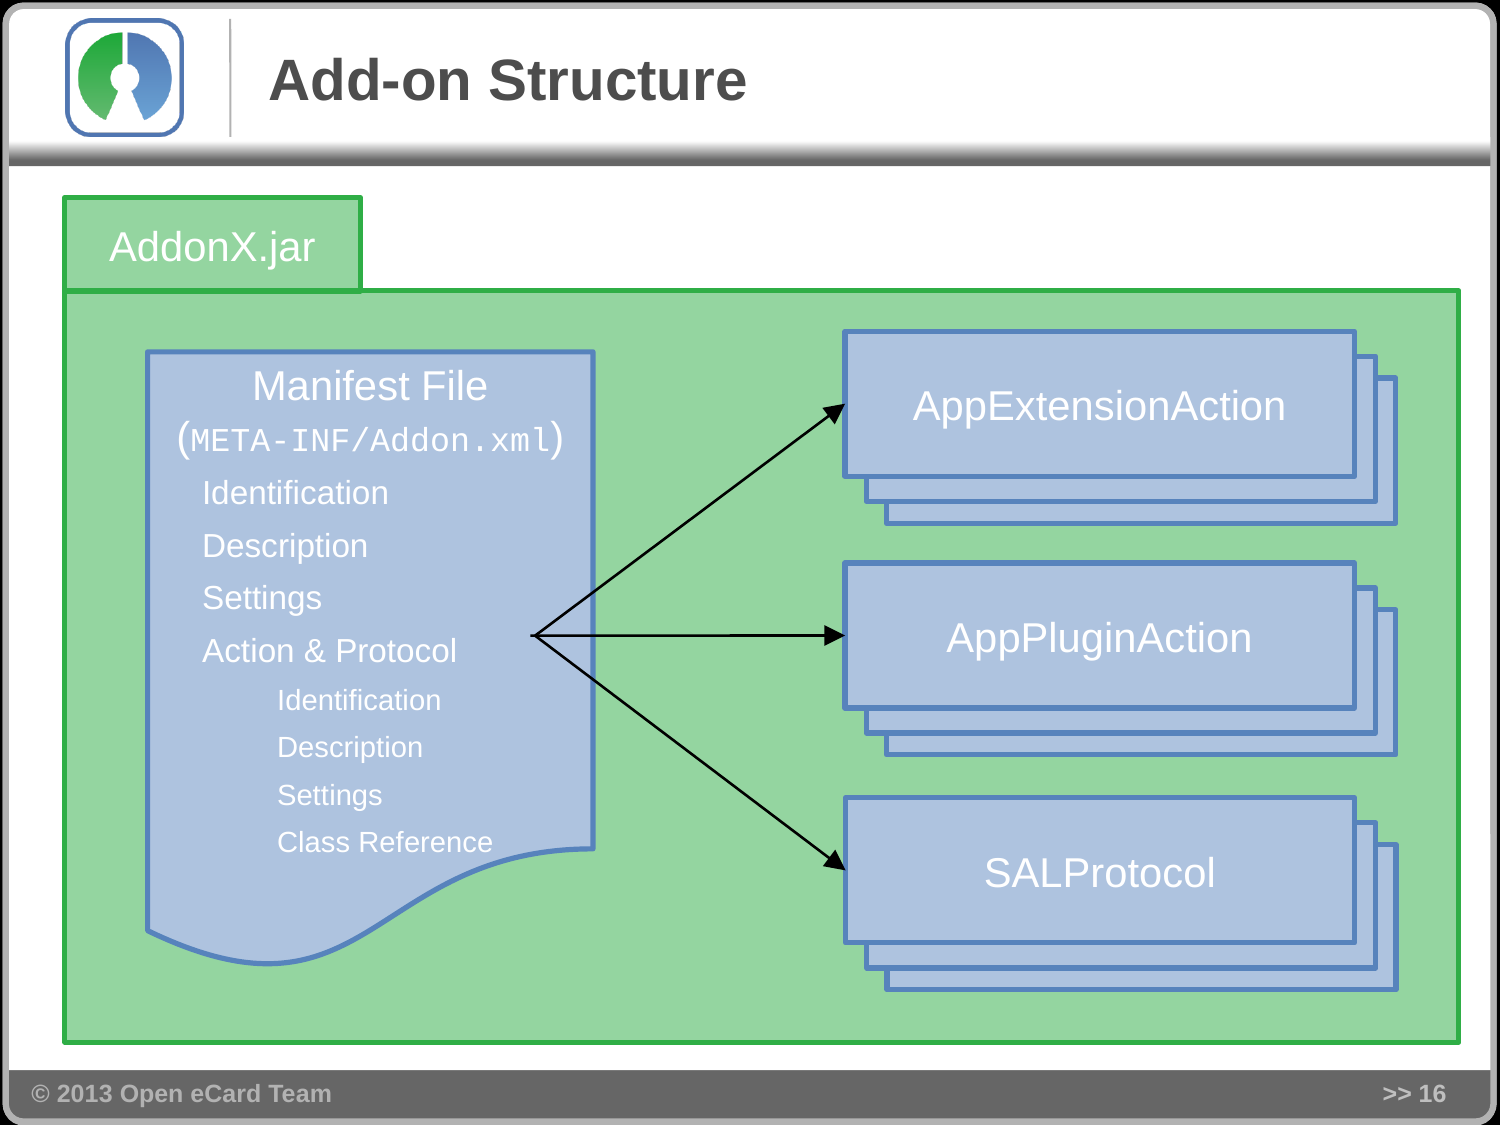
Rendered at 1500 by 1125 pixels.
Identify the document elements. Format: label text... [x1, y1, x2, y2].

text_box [850, 562, 1397, 756]
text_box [844, 330, 1397, 524]
picture [9, 18, 254, 168]
text_box Manifest File (META-INF/Addon.xml) [147, 351, 593, 964]
title Add-on Structure [254, 34, 1424, 190]
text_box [534, 635, 846, 871]
text_box AddonX.jar [64, 197, 361, 291]
text_box [64, 290, 1459, 1043]
slide_number >> 16 [1367, 1070, 1500, 1125]
picture [1424, 137, 1490, 168]
list Identification Description Settings Action & Protocol Identification Description Settings Class Reference [187, 463, 529, 860]
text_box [845, 797, 1397, 990]
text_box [534, 403, 846, 634]
